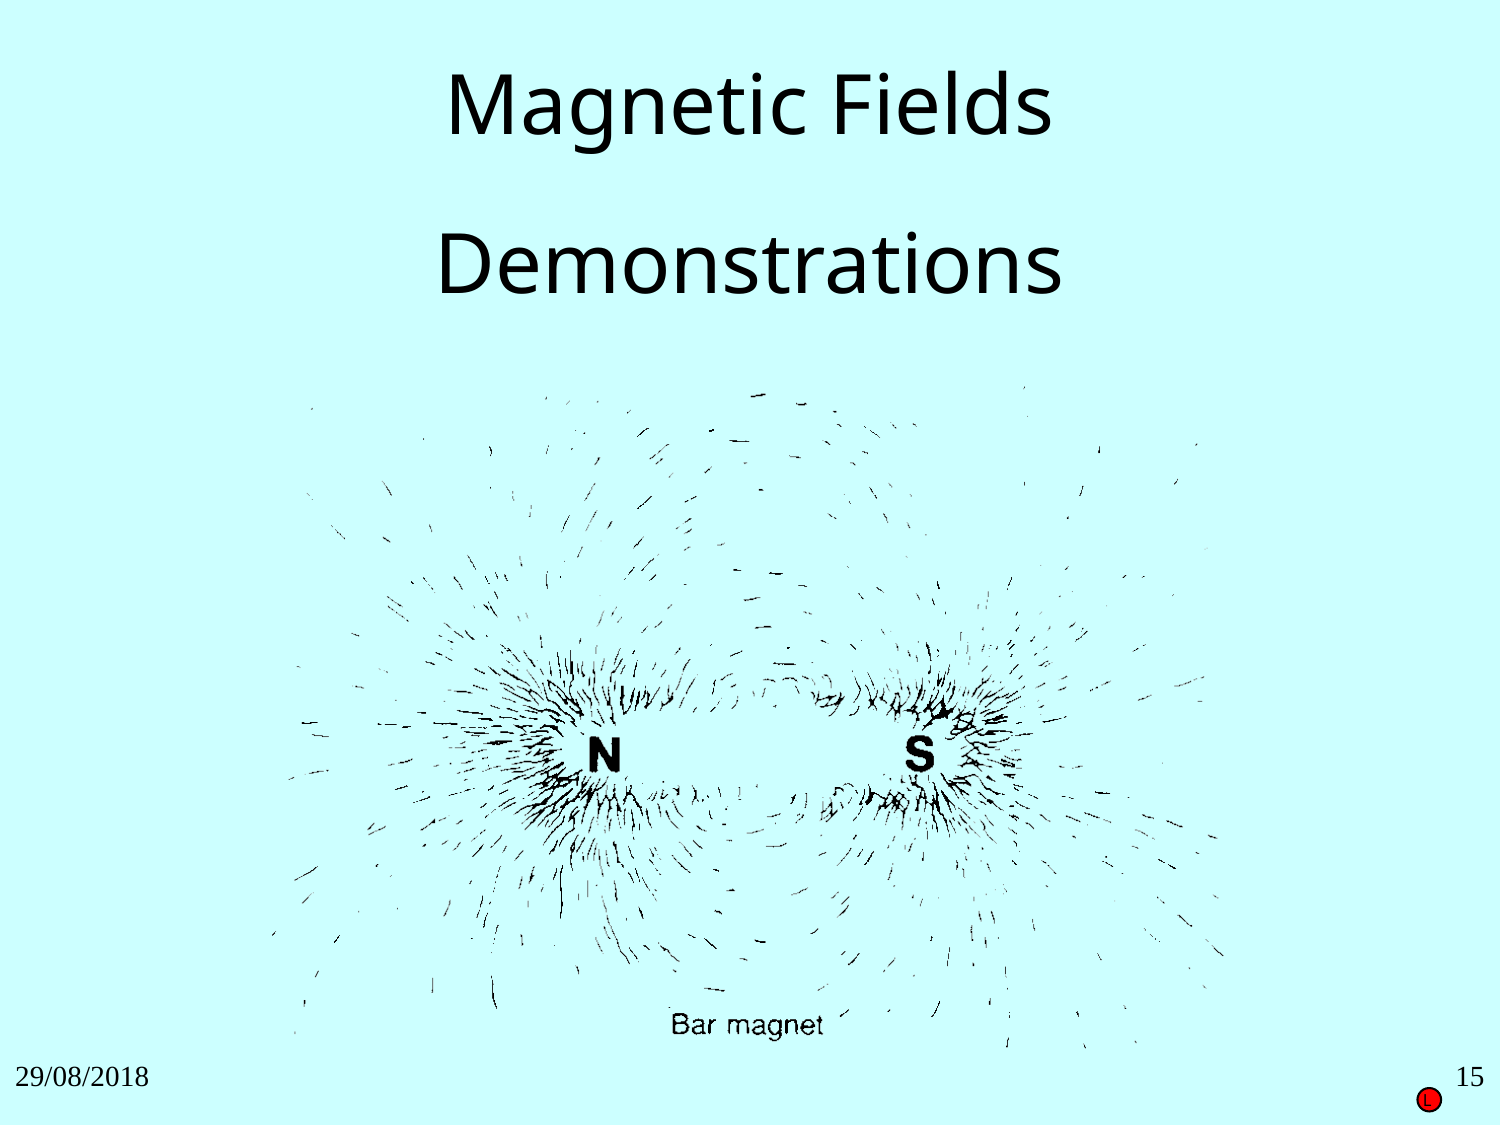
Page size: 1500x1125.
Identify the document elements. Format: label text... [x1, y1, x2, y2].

text_box L [1417, 1088, 1442, 1112]
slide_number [0, 1050, 313, 1125]
text_box Magnetic Fields [339, 43, 1161, 159]
picture [258, 361, 1241, 1082]
text_box Demonstrations [162, 202, 1338, 318]
slide_number 15 [1187, 1050, 1500, 1125]
